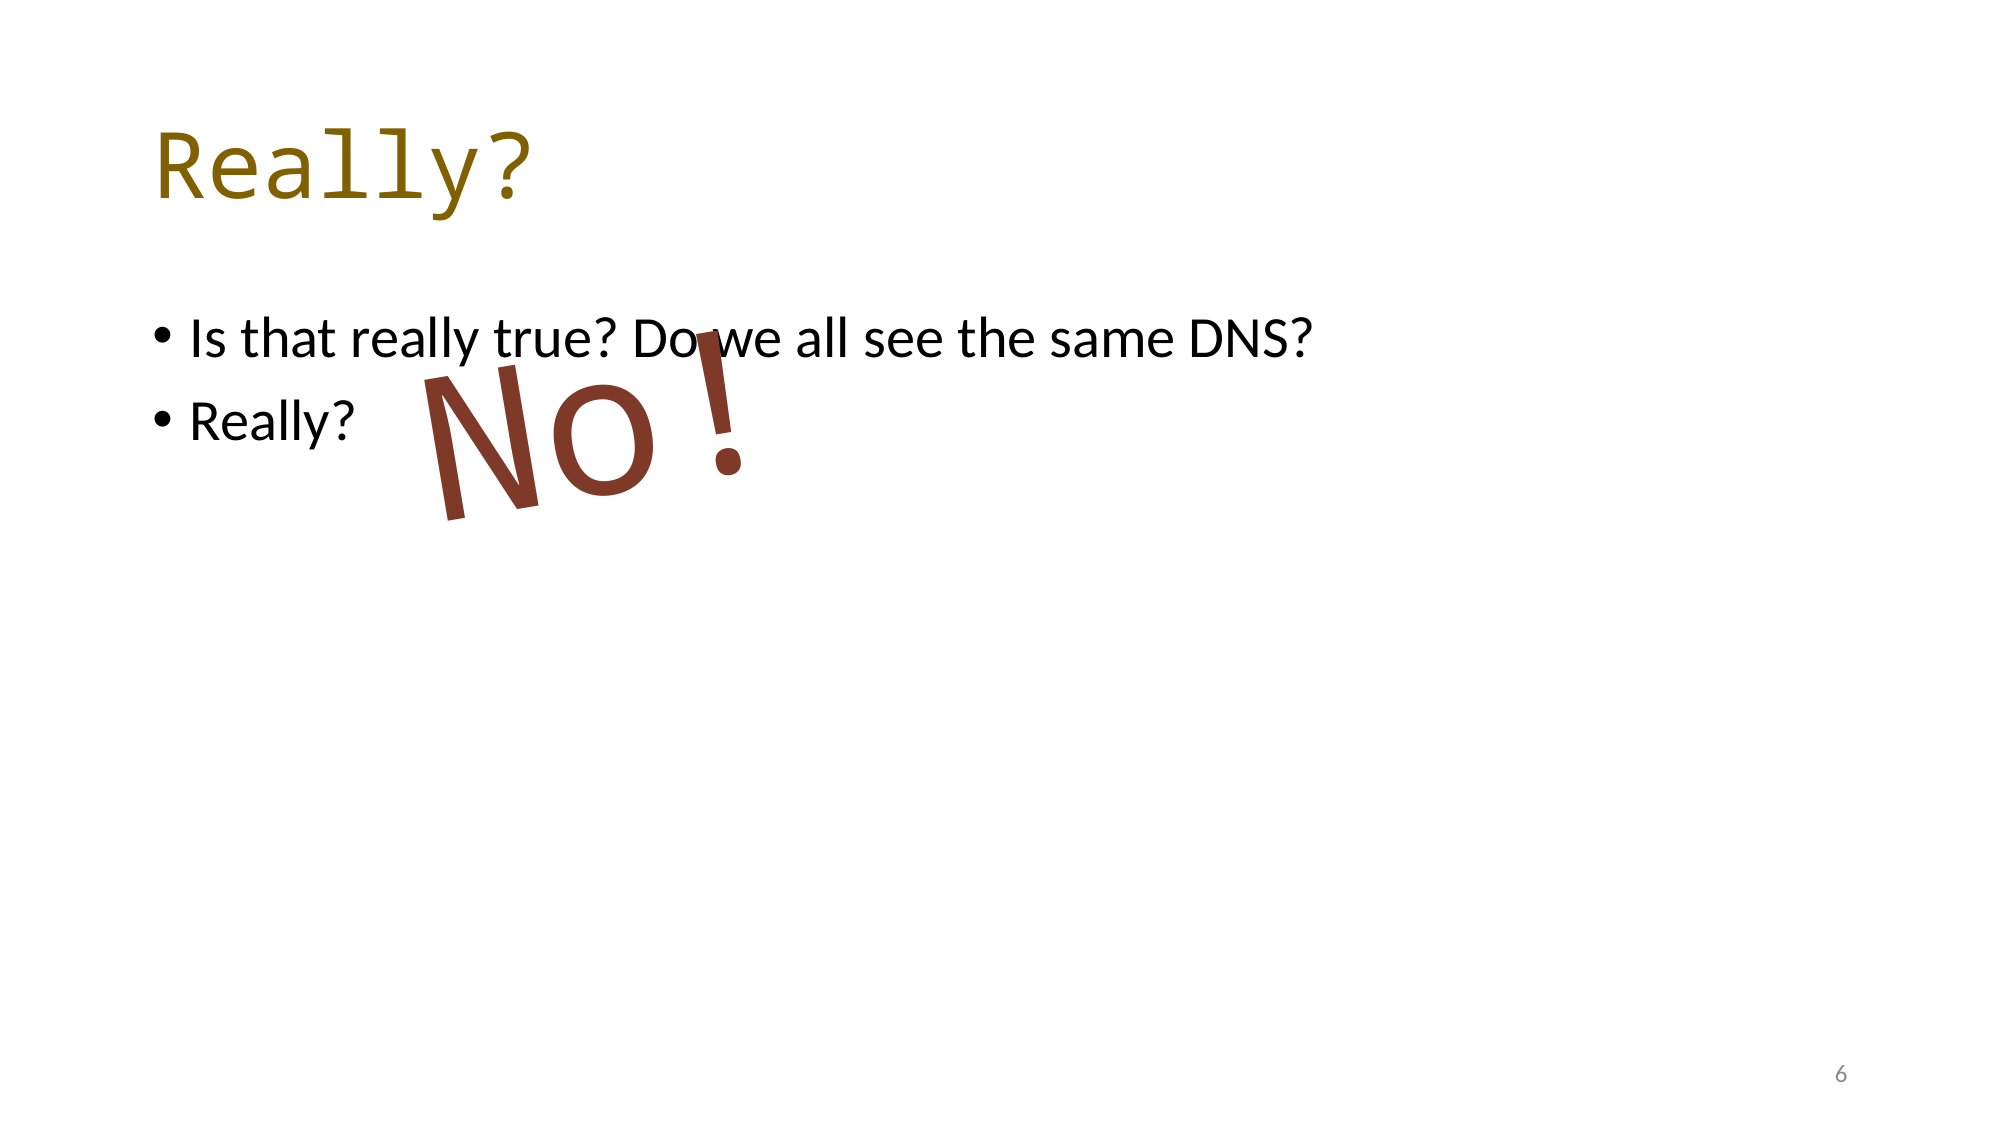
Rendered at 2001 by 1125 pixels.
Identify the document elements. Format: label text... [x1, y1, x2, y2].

title Really? [137, 59, 1863, 278]
text_box No! [385, 256, 813, 573]
slide_number 6 [1412, 1042, 1863, 1103]
list Is that really true? Do we all see the same DNS? Really? [137, 299, 1863, 1014]
